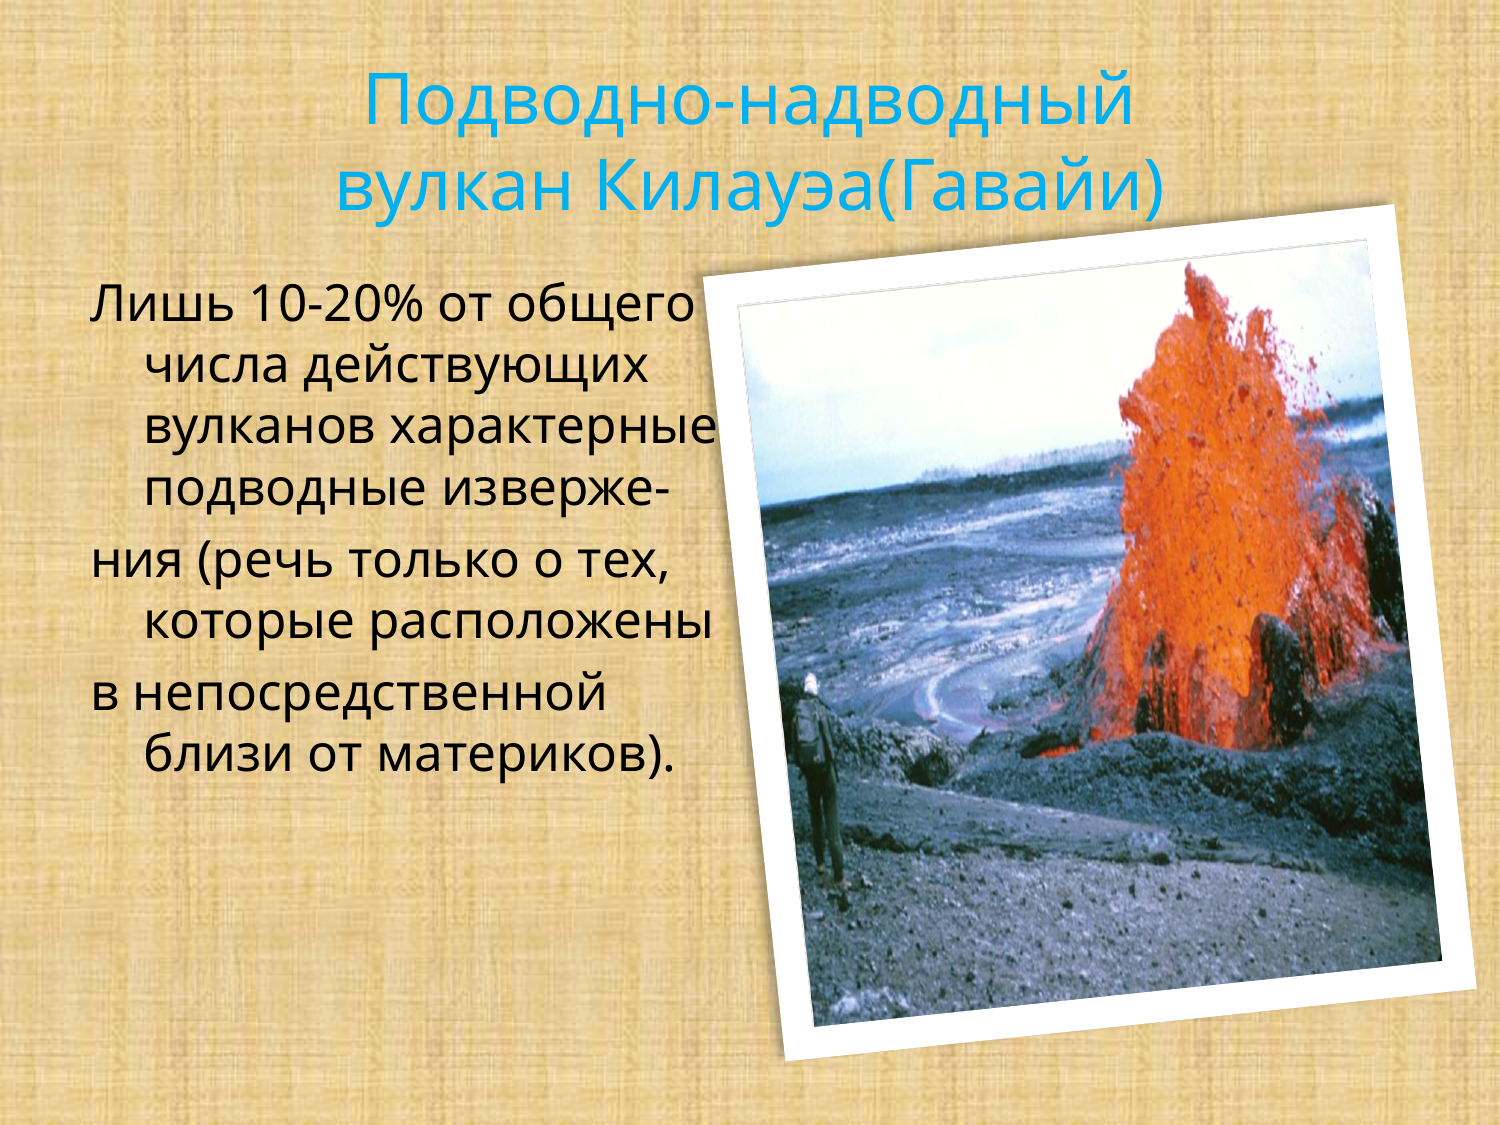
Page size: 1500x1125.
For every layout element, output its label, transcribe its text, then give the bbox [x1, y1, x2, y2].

list Лишь 10-20% от общего числа действующих вулканов характерные подводные изверже- ния (речь только о тех, которые расположены в непосредственной близи от материков). [75, 262, 738, 1005]
title Подводно-надводный вулкан Килауэа(Гавайи) [75, 45, 1425, 233]
picture [0, 0, 1500, 1125]
